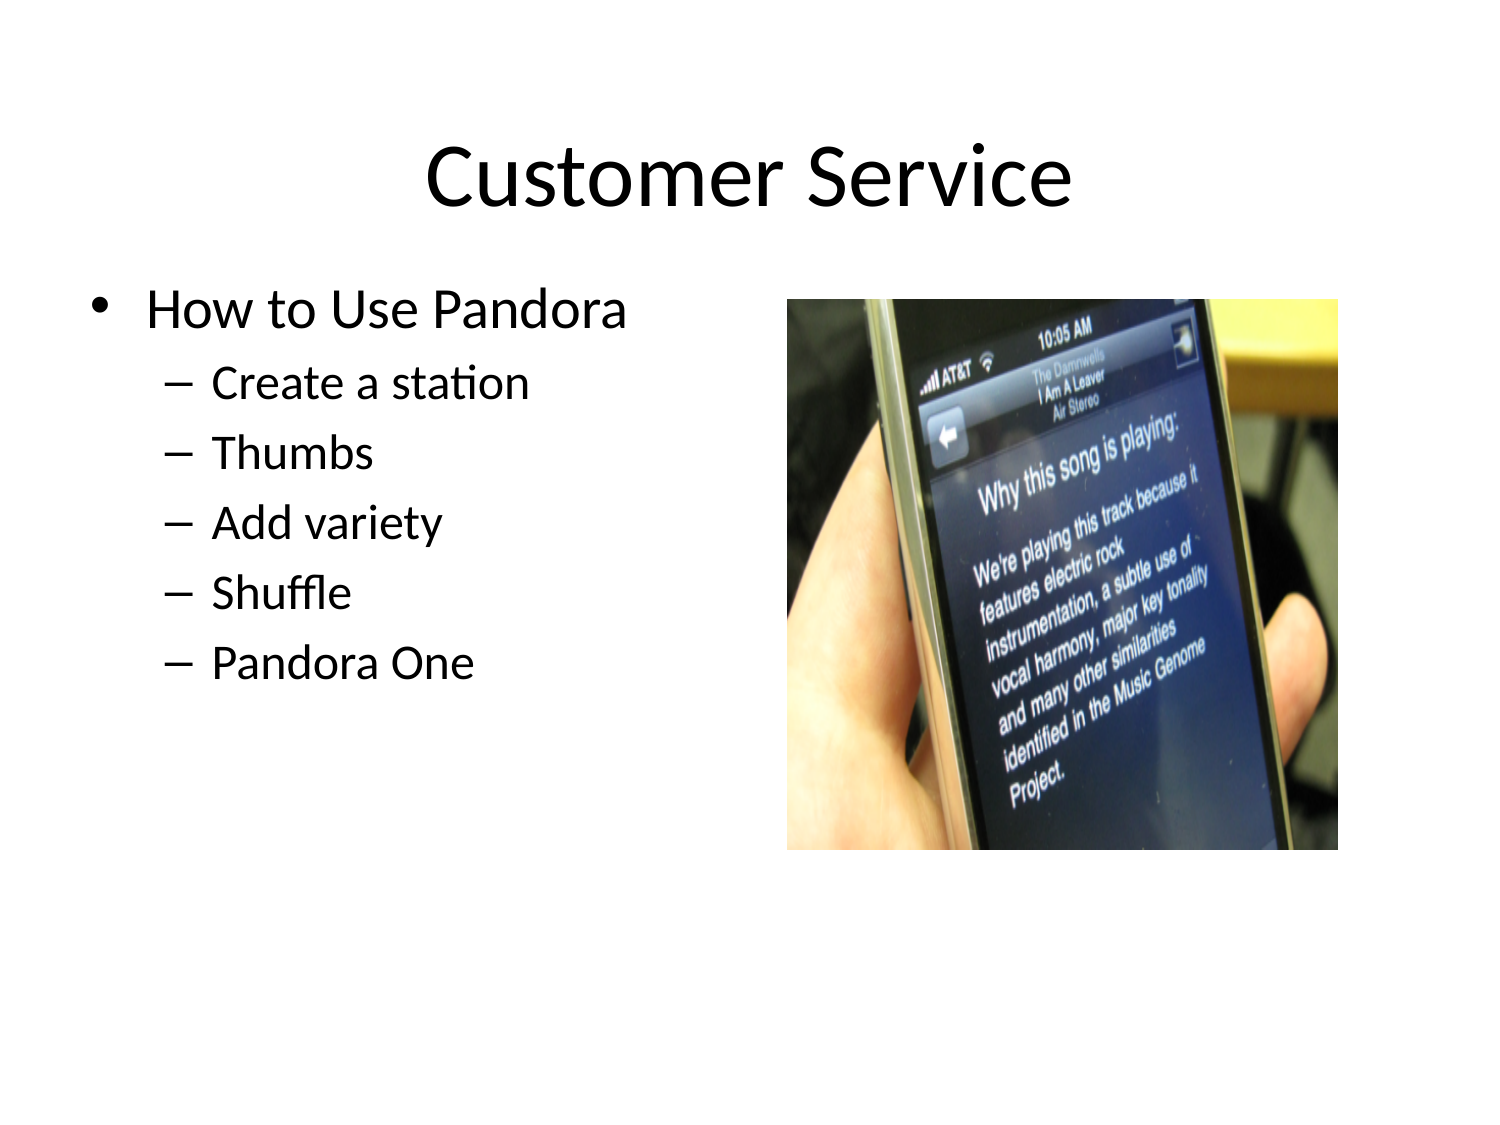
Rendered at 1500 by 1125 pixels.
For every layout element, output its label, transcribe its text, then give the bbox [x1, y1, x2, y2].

list How to Use Pandora Create a station Thumbs Add variety Shuffle Pandora One [75, 262, 738, 1005]
title Customer Service [75, 45, 1425, 233]
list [787, 299, 1338, 850]
